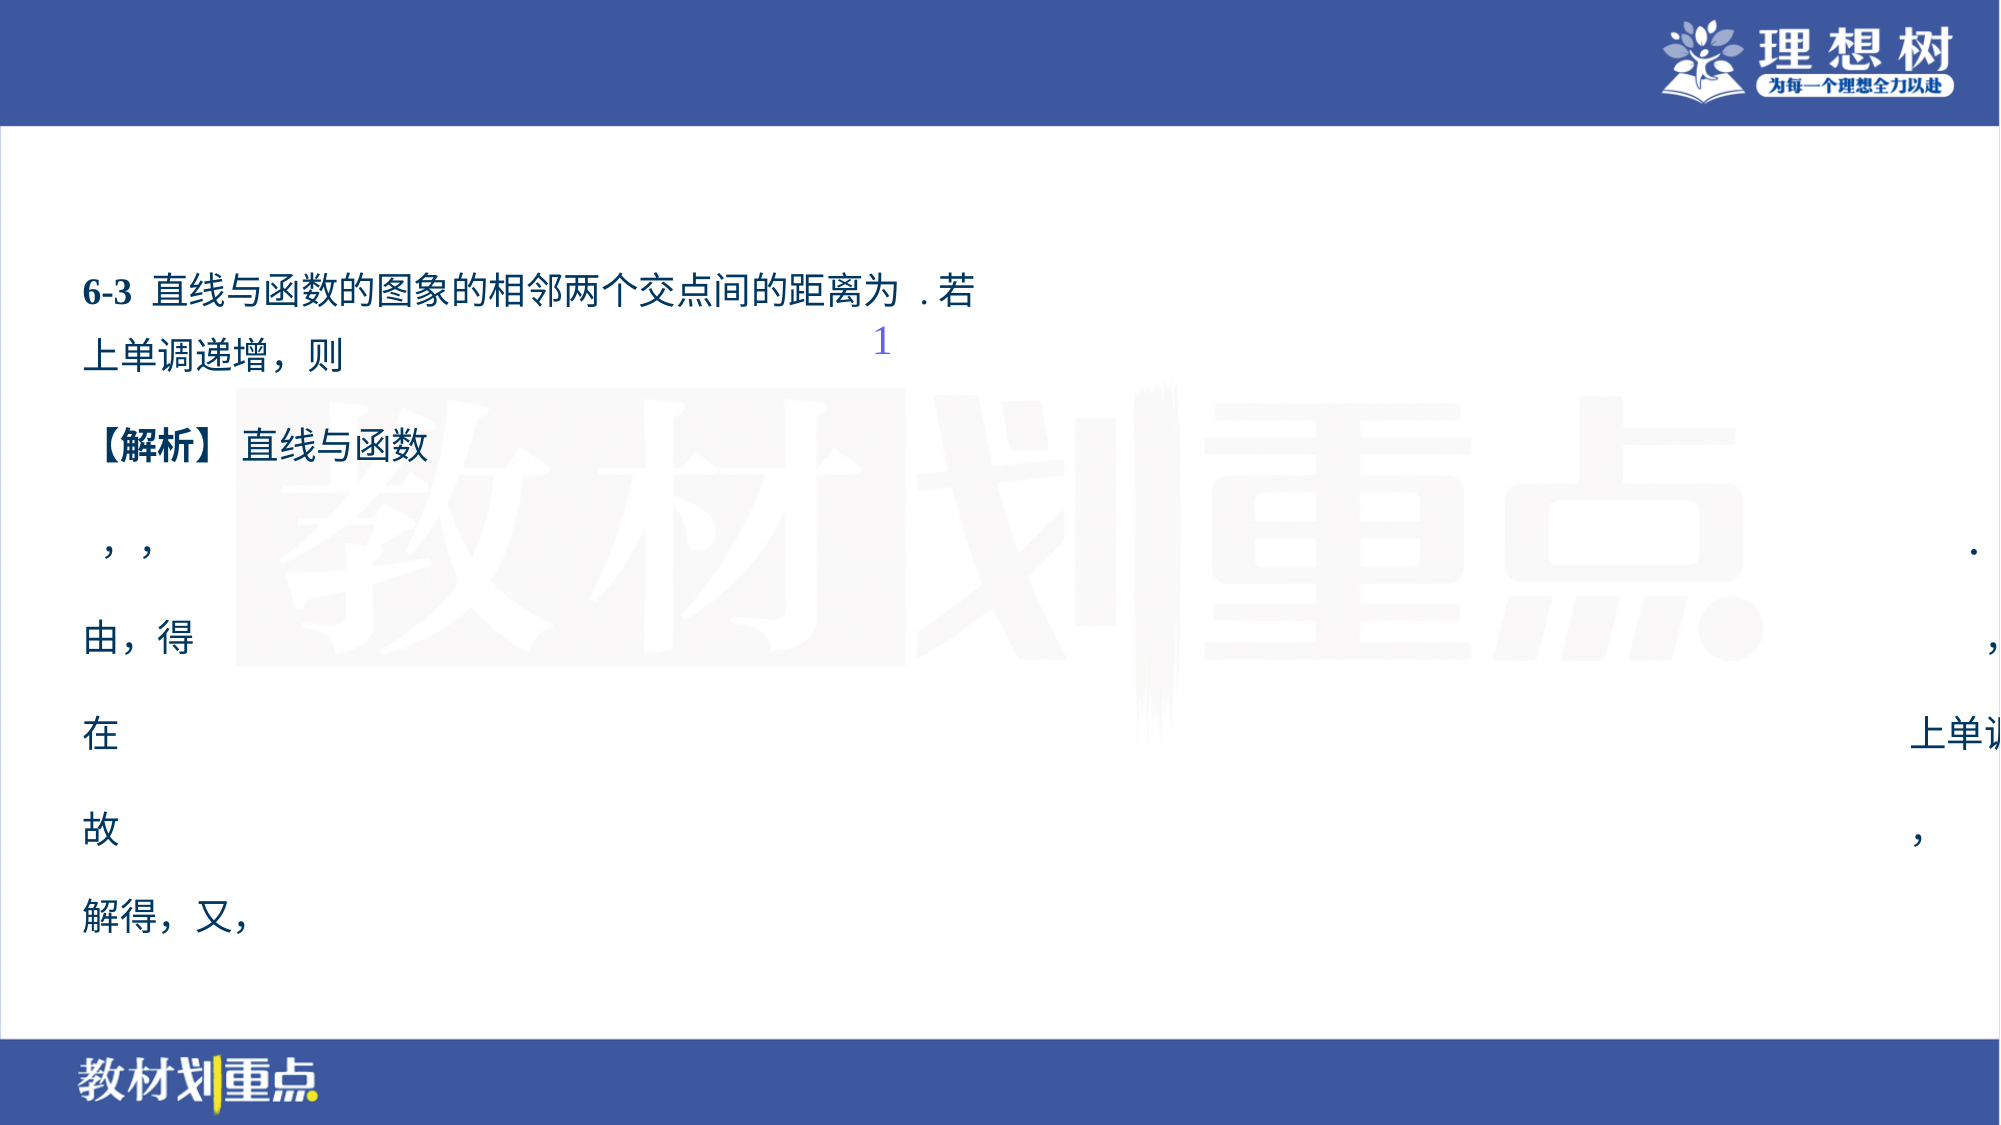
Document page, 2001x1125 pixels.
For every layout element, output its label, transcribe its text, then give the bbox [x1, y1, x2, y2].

picture [0, 0, 2000, 1125]
text_box 1 [856, 311, 908, 361]
